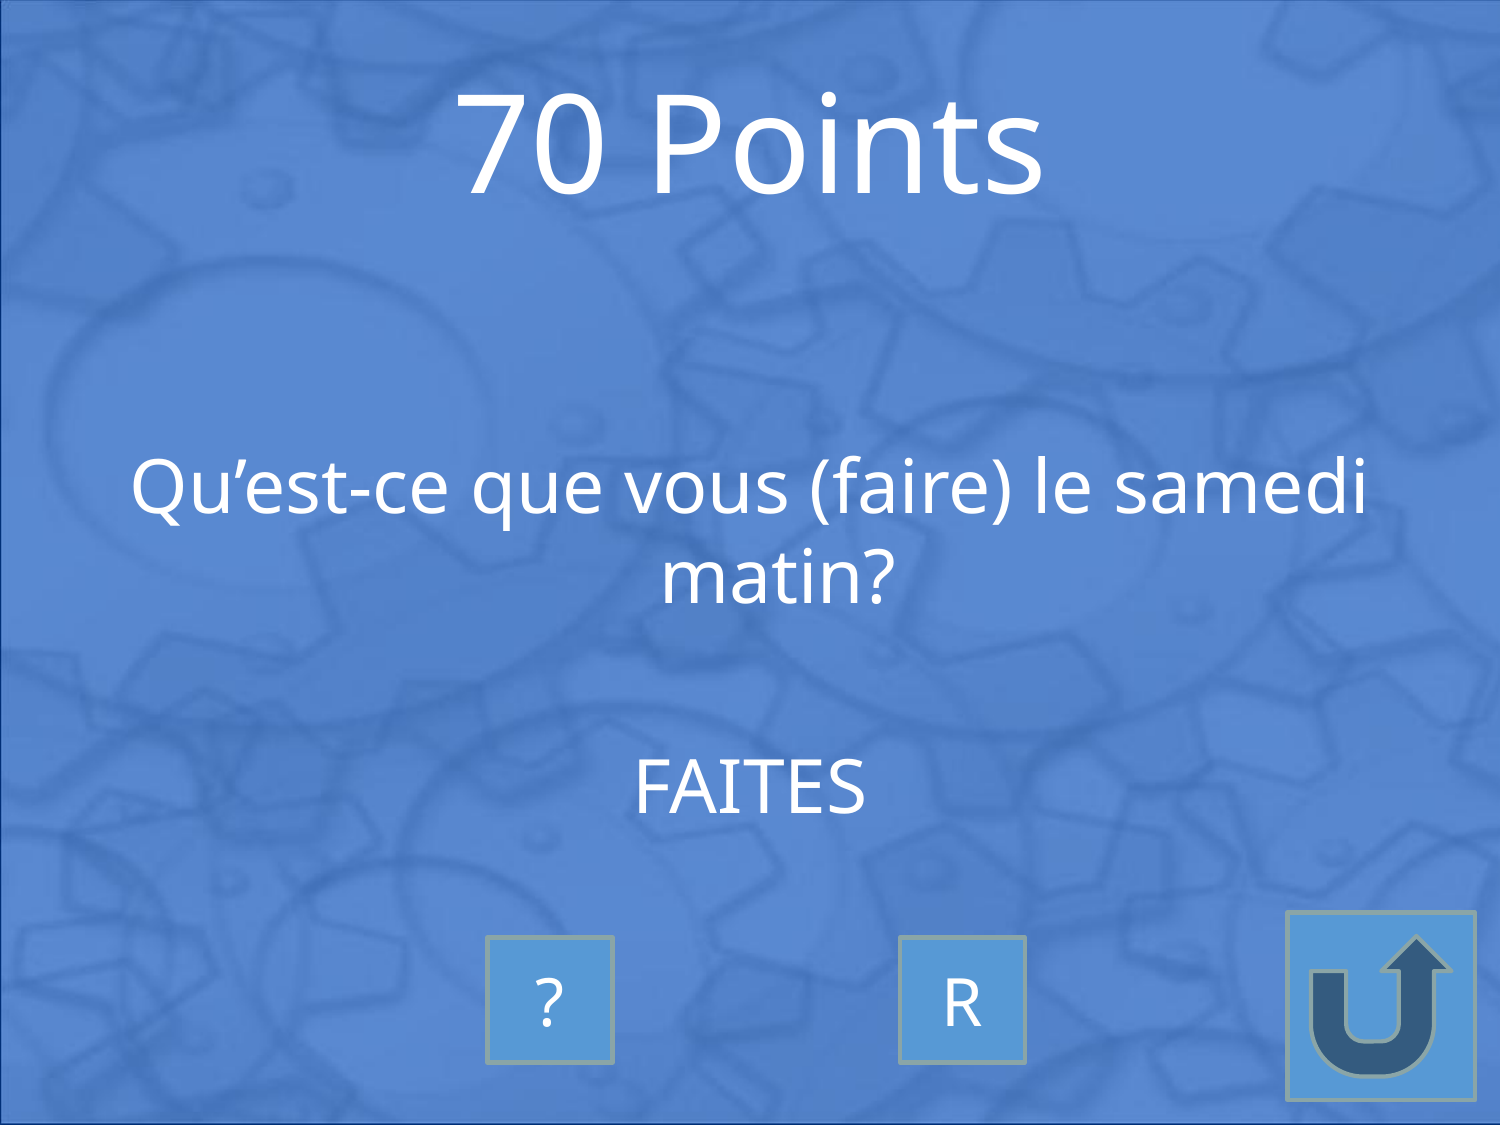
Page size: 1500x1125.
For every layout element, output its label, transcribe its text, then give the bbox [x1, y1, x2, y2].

title 70 Points [74, 44, 1426, 233]
picture [0, 0, 1500, 1125]
text_box ? [485, 935, 615, 1065]
list Qu’est-ce que vous (faire) le samedi matin? FAITES [24, 262, 1476, 1006]
text_box R [898, 935, 1027, 1065]
text_box [1285, 910, 1477, 1102]
